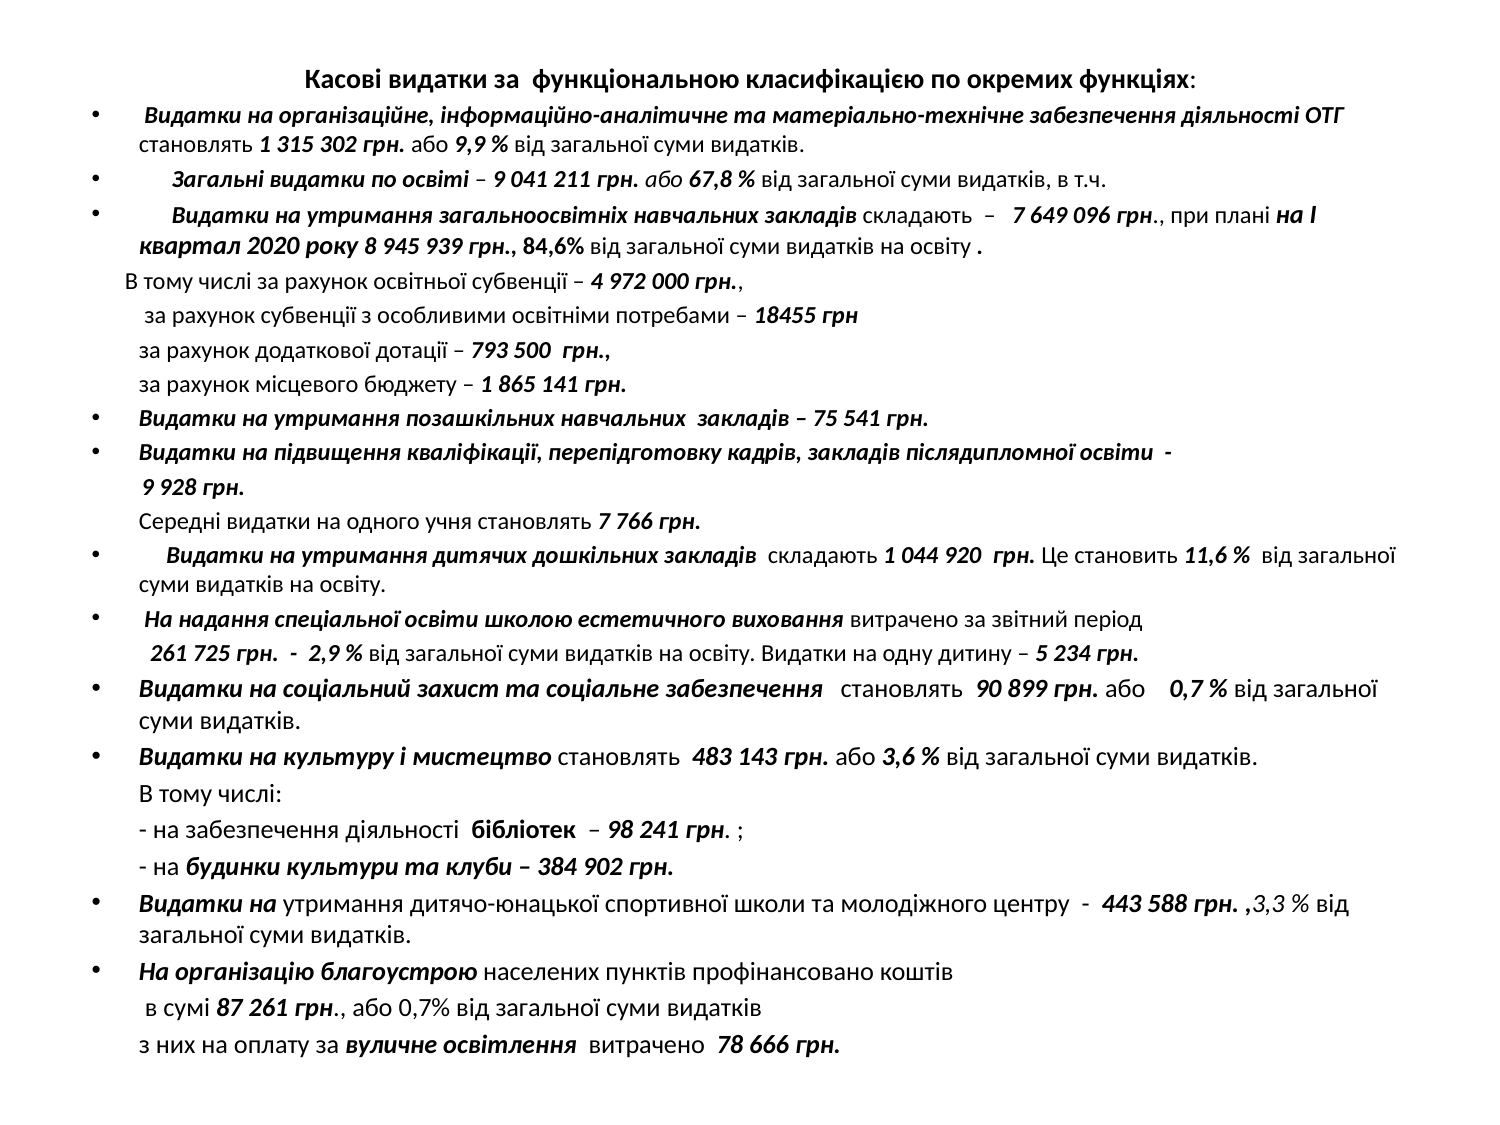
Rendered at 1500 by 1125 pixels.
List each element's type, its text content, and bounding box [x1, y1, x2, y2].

list Касові видатки за функціональною класифікацією по окремих функціях: Видатки на організаційне, інформаційно-аналітичне та матеріально-технічне забезпечення діяльності ОТГ становлять 1 315 302 грн. або 9,9 % від загальної суми видатків. Загальні видатки по освіті – 9 041 211 грн. або 67,8 % від загальної суми видатків, в т.ч. Видатки на утримання загальноосвітніх навчальних закладів складають – 7 649 096 грн., при плані на І квартал 2020 року 8 945 939 грн., 84,6% від загальної суми видатків на освіту . В тому числі за рахунок освітньої субвенції – 4 972 000 грн., за рахунок субвенції з особливими освітніми потребами – 18455 грн за рахунок додаткової дотації – 793 500 грн., за рахунок місцевого бюджету – 1 865 141 грн. Видатки на утримання позашкільних навчальних закладів – 75 541 грн. Видатки на підвищення кваліфікації, перепідготовку кадрів, закладів післядипломної освіти - 9 928 грн. Середні видатки на одного учня становлять 7 766 грн. Видатки на утримання дитячих дошкільних закладів складають 1 044 920 грн. Це становить 11,6 % від загальної суми видатків на освіту. На надання спеціальної освіти школою естетичного виховання витрачено за звітний період 261 725 грн. - 2,9 % від загальної суми видатків на освіту. Видатки на одну дитину – 5 234 грн. Видатки на соціальний захист та соціальне забезпечення становлять 90 899 грн. або 0,7 % від загальної суми видатків. Видатки на культуру і мистецтво становлять 483 143 грн. або 3,6 % від загальної суми видатків. В тому числі: - на забезпечення діяльності бібліотек – 98 241 грн. ; - на будинки культури та клуби – 384 902 грн. Видатки на утримання дитячо-юнацької спортивної школи та молодіжного центру - 443 588 грн. ,3,3 % від загальної суми видатків. На організацію благоустрою населених пунктів профінансовано коштів в сумі 87 261 грн., або 0,7% від загальної суми видатків з них на оплату за вуличне освітлення витрачено 78 666 грн. [76, 30, 1425, 1106]
